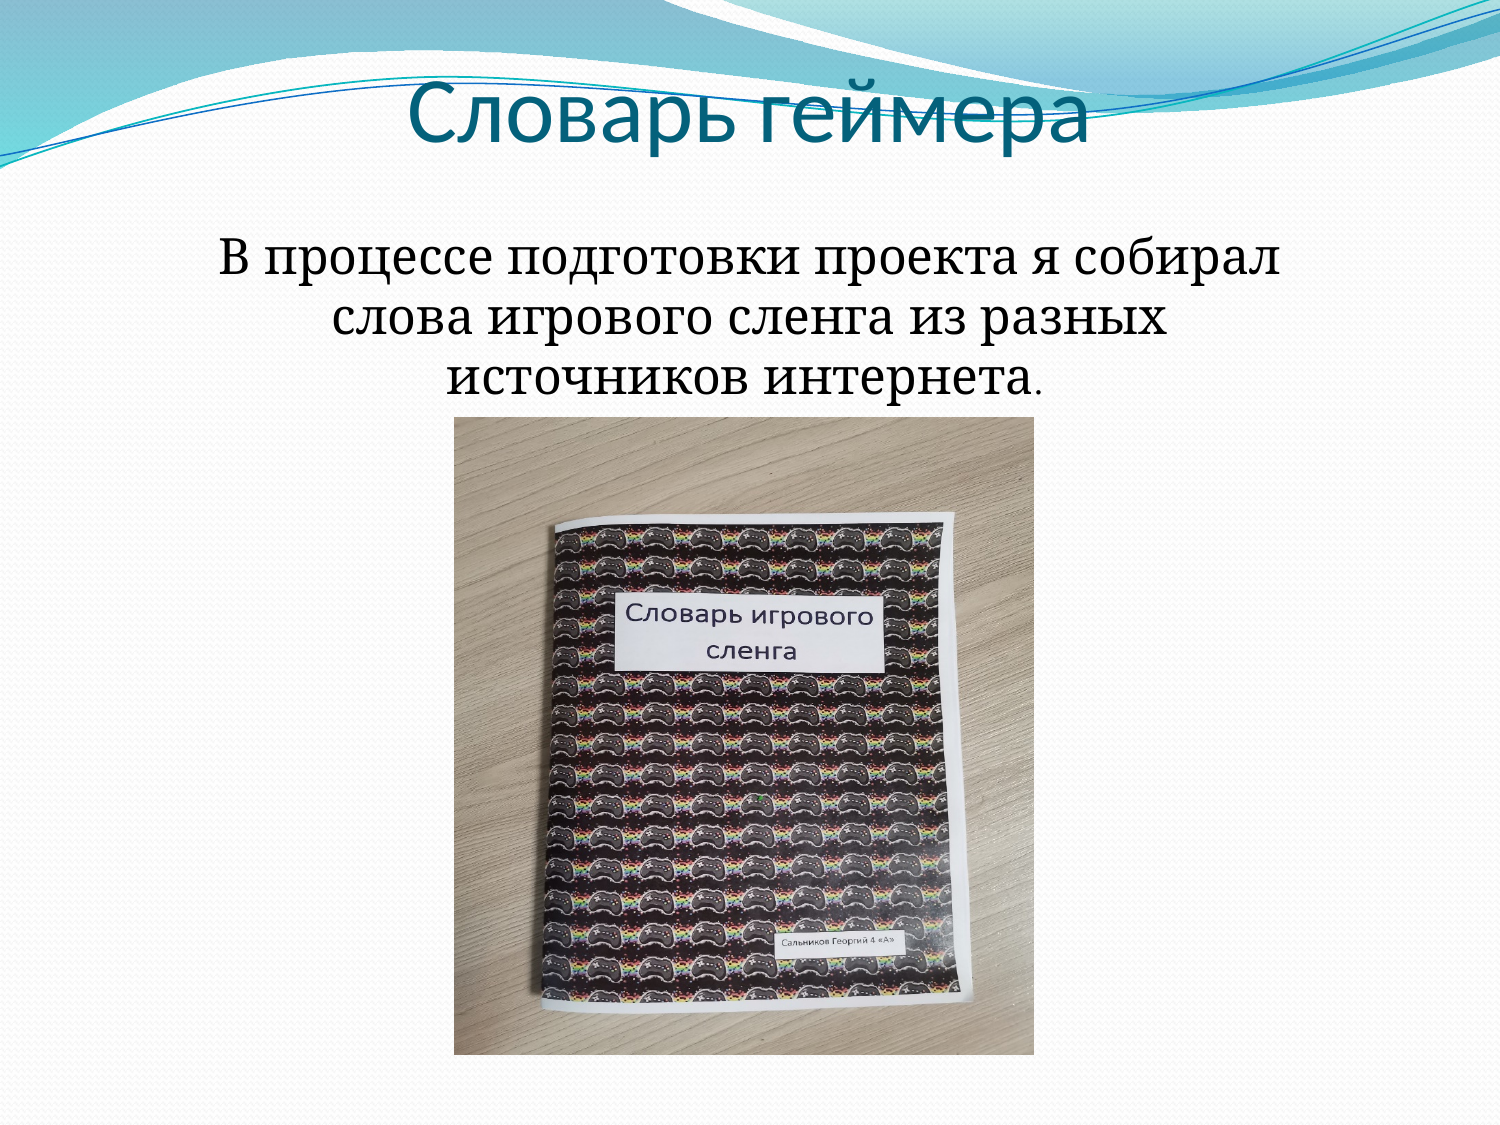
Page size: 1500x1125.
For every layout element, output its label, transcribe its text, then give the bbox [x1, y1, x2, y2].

title Словарь геймера [75, 30, 1425, 161]
text_box В процессе подготовки проекта я собирал слова игрового сленга из разных источников интернета. [182, 216, 1317, 412]
picture [454, 416, 1034, 1055]
